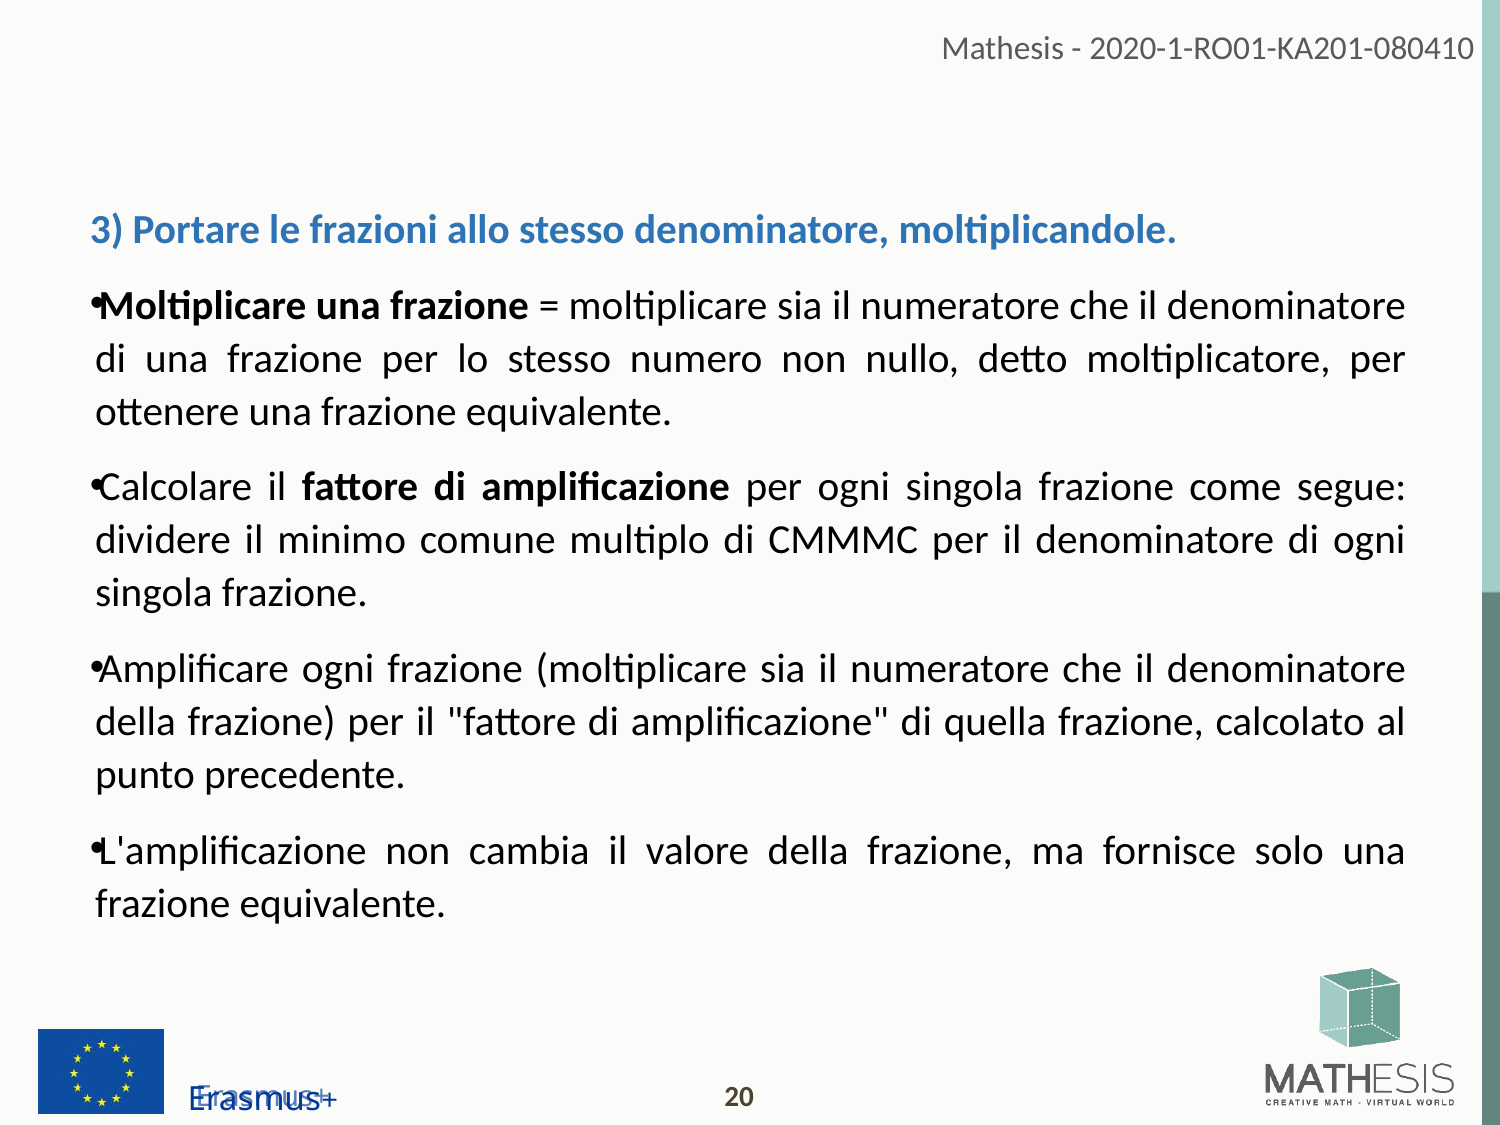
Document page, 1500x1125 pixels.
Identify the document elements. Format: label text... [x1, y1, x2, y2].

list 3) Portare le frazioni allo stesso denominatore, moltiplicandole. Moltiplicare una frazione = moltiplicare sia il numeratore che il denominatore di una frazione per lo stesso numero non nullo, detto moltiplicatore, per ottenere una frazione equivalente. Calcolare il fattore di amplificazione per ogni singola frazione come segue: dividere il minimo comune multiplo di CMMMC per il denominatore di ogni singola frazione. Amplificare ogni frazione (moltiplicare sia il numeratore che il denominatore della frazione) per il "fattore di amplificazione" di quella frazione, calcolato al punto precedente. L'amplificazione non cambia il valore della frazione, ma fornisce solo una frazione equivalente. [75, 191, 1425, 934]
picture [38, 1029, 164, 1114]
